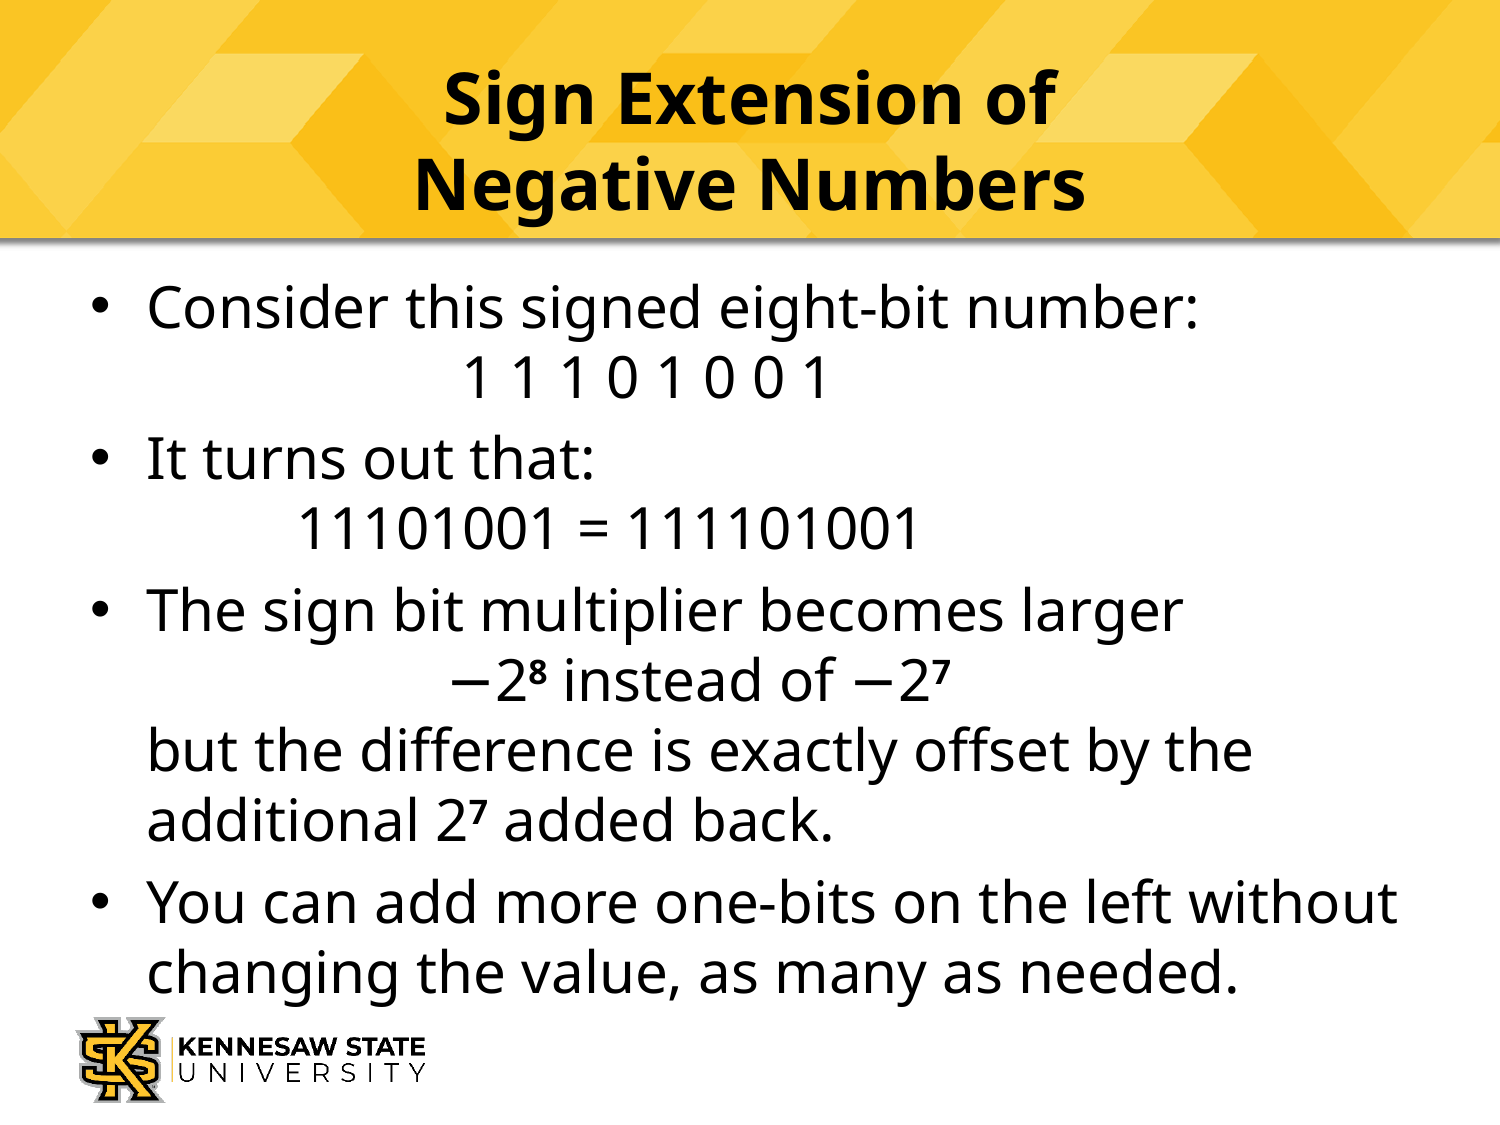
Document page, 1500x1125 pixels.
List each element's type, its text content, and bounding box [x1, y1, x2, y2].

title Sign Extension of Negative Numbers [75, 45, 1425, 233]
list Consider this signed eight-bit number: 1 1 1 0 1 0 0 1 It turns out that: 11101001 = 111101001 The sign bit multiplier becomes larger −28 instead of −27 but the difference is exactly offset by the additional 27 added back. You can add more one-bits on the left without changing the value, as many as needed. [75, 262, 1425, 1005]
picture [0, 0, 1500, 251]
picture [75, 1017, 425, 1103]
